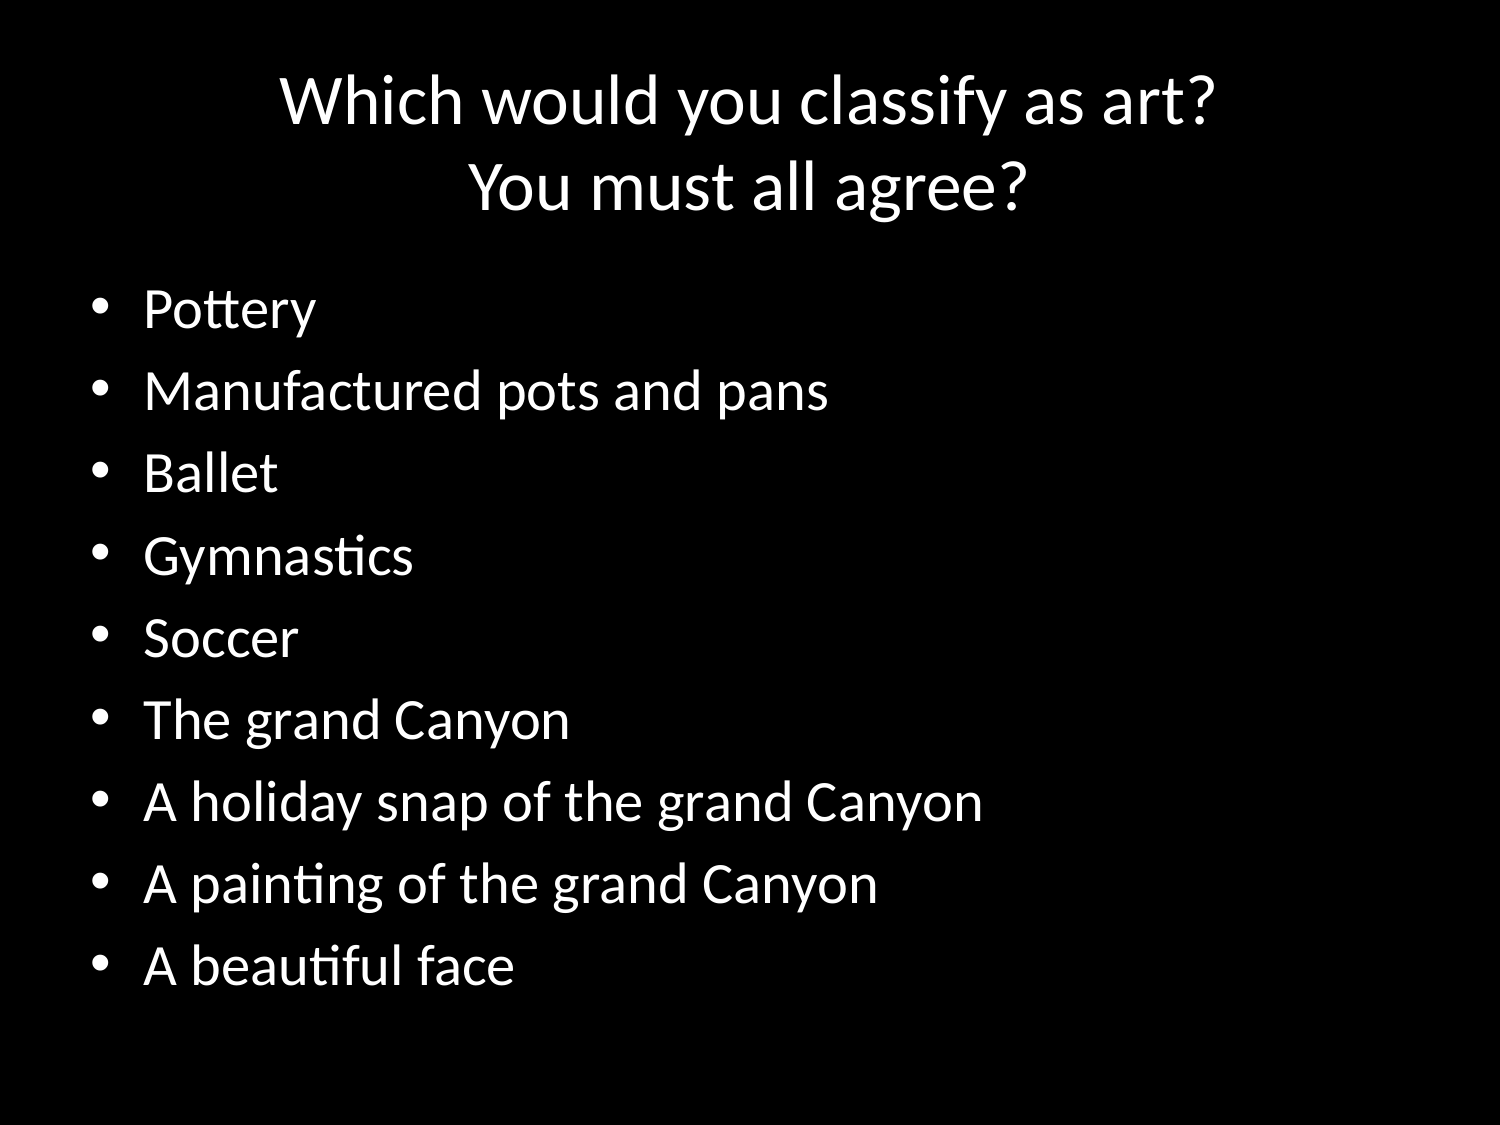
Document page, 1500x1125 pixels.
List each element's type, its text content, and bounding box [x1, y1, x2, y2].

title Which would you classify as art? You must all agree? [75, 45, 1425, 233]
list Pottery Manufactured pots and pans Ballet Gymnastics Soccer The grand Canyon A holiday snap of the grand Canyon A painting of the grand Canyon A beautiful face [75, 262, 1425, 1005]
